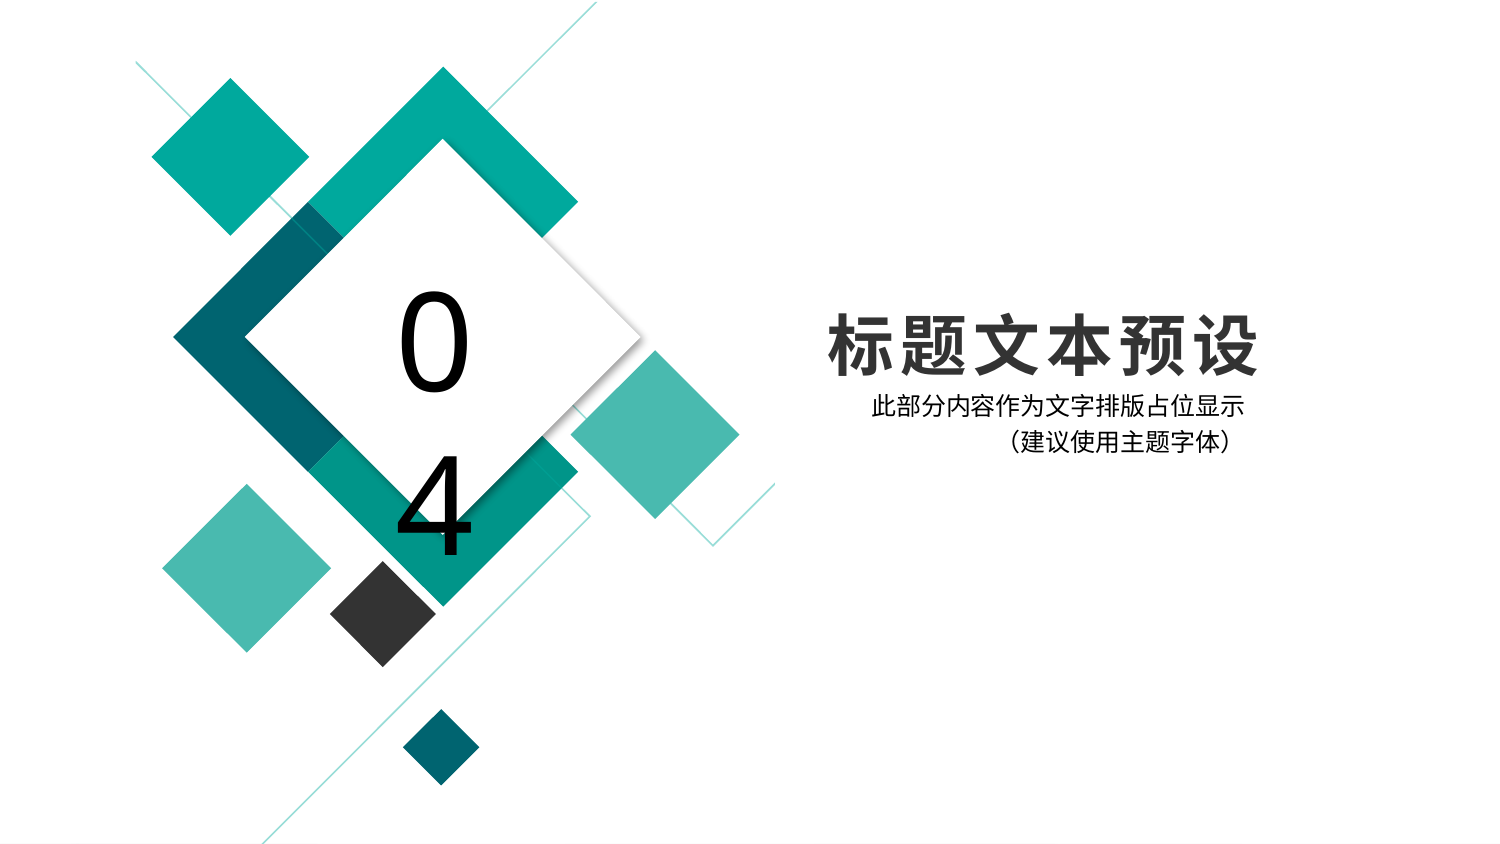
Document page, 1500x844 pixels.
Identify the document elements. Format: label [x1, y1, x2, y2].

text_box [812, 296, 1500, 463]
text_box [135, 1, 776, 844]
